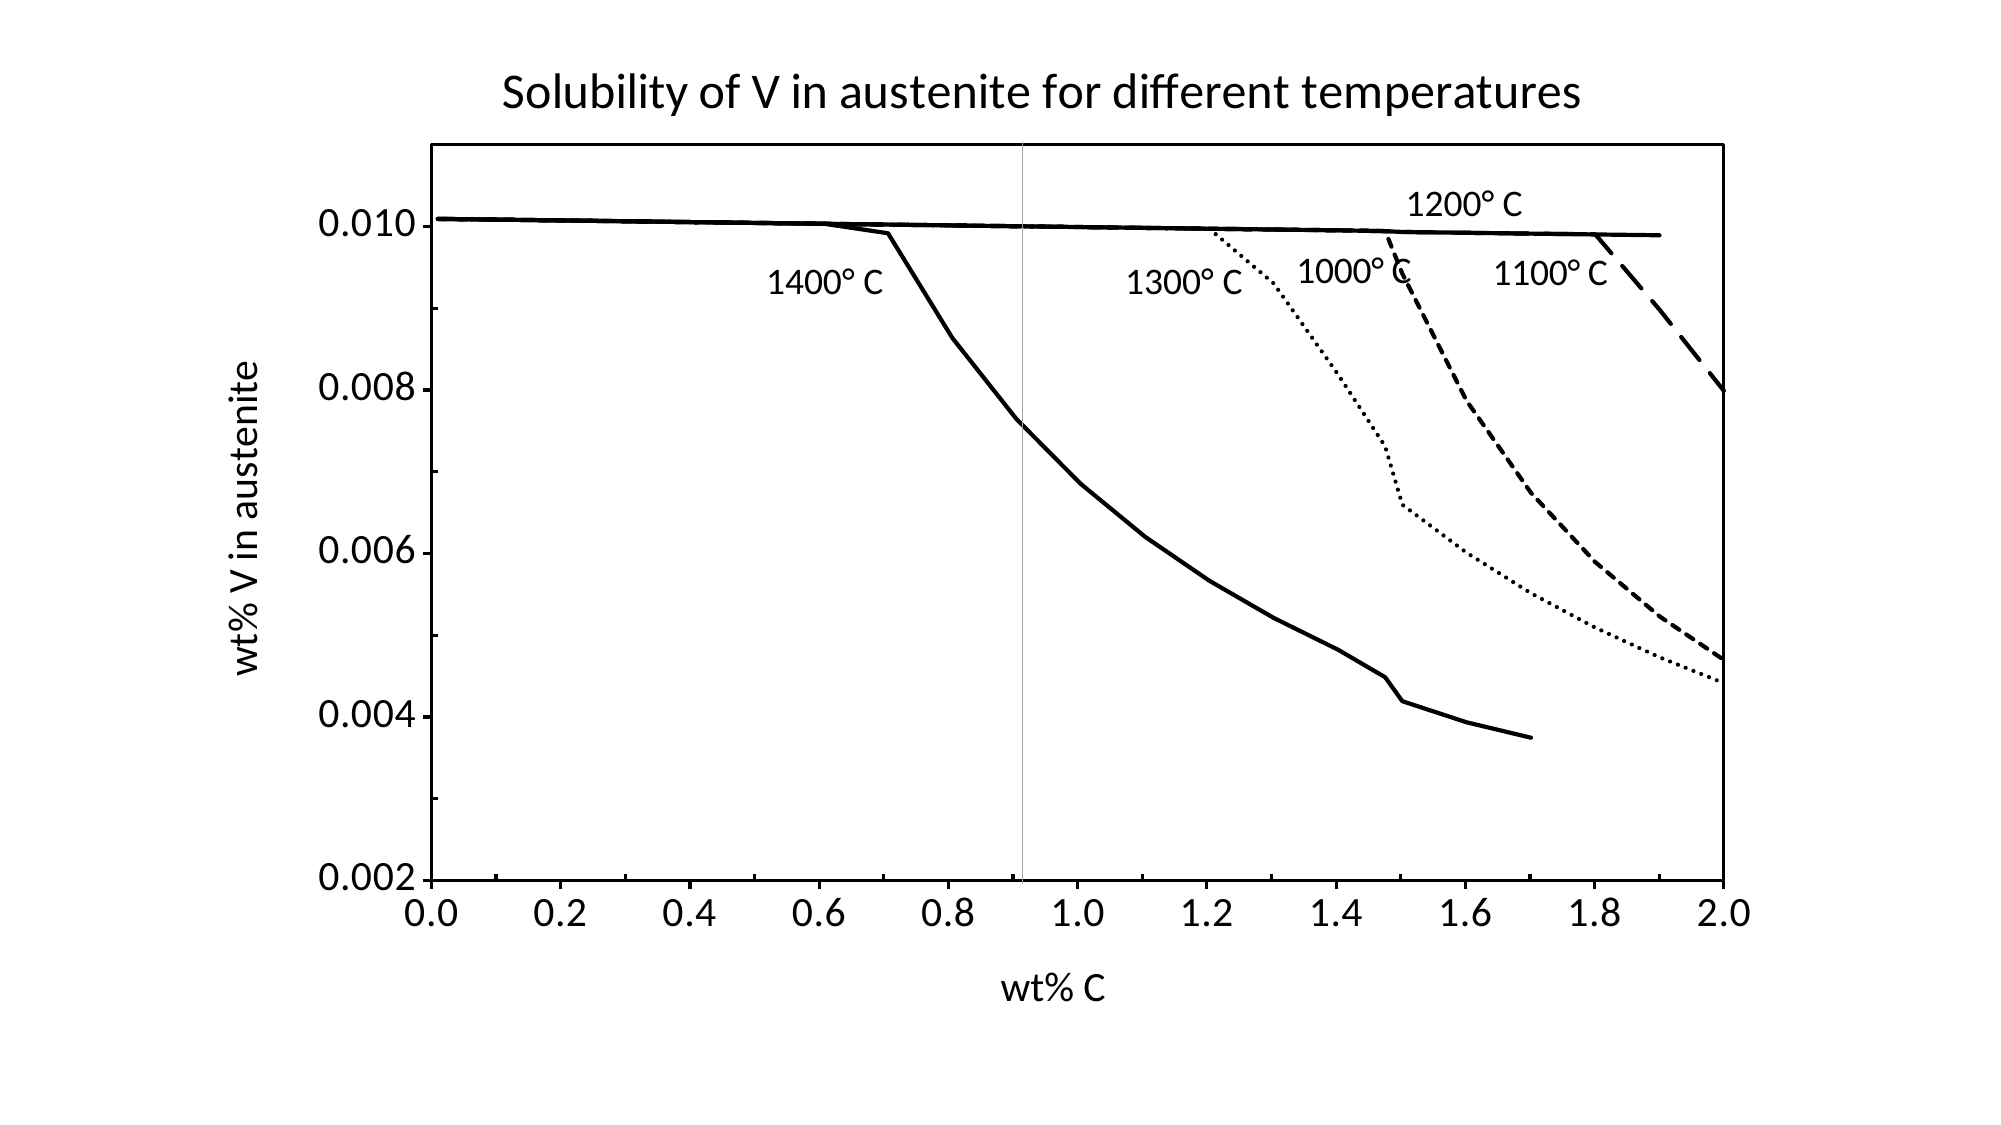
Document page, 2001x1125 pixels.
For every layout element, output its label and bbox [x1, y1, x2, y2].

text_box [186, 0, 1796, 1029]
